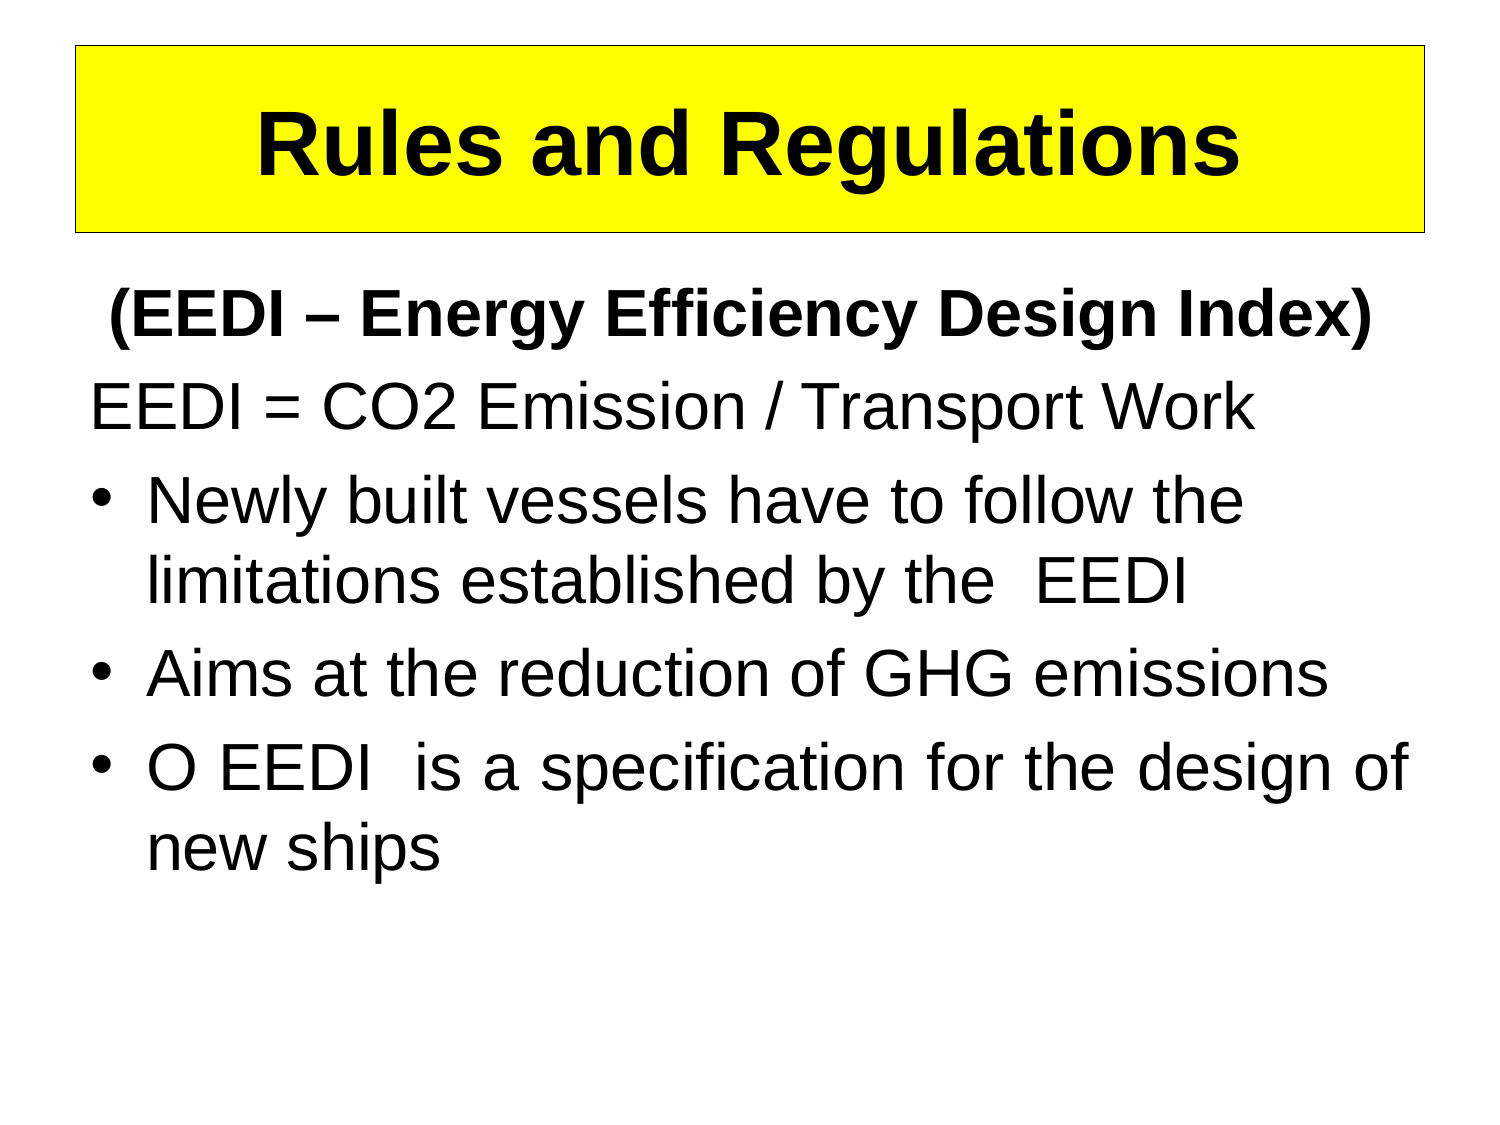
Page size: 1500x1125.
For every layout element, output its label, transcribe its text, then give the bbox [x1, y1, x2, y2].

text_box Rules and Regulations [75, 45, 1425, 233]
text_box (EEDI – Energy Efficiency Design Index) EEDI = CO2 Emission / Transport Work Newly built vessels have to follow the limitations established by the EEDI Aims at the reduction of GHG emissions Ο EEDI is a specification for the design of new ships [75, 262, 1425, 1005]
